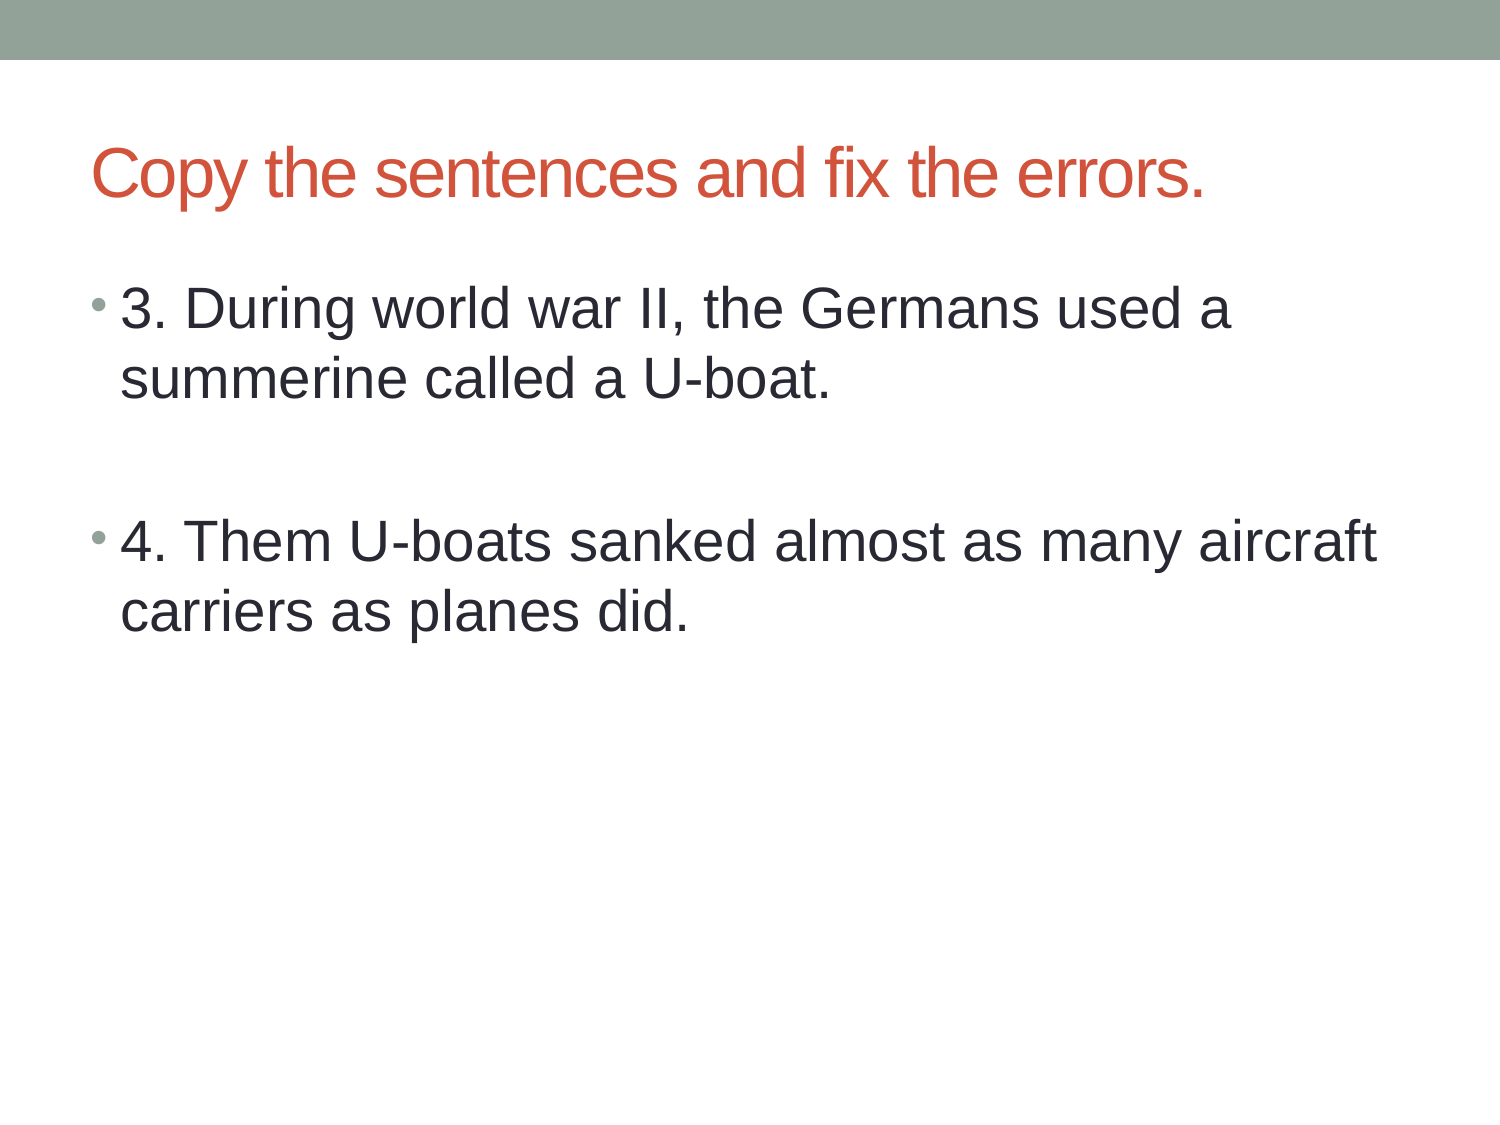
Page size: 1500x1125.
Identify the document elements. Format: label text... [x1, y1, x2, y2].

list 3. During world war II, the Germans used a summerine called a U-boat. 4. Them U-boats sanked almost as many aircraft carriers as planes did. [75, 262, 1425, 1063]
title Copy the sentences and fix the errors. [75, 87, 1425, 250]
